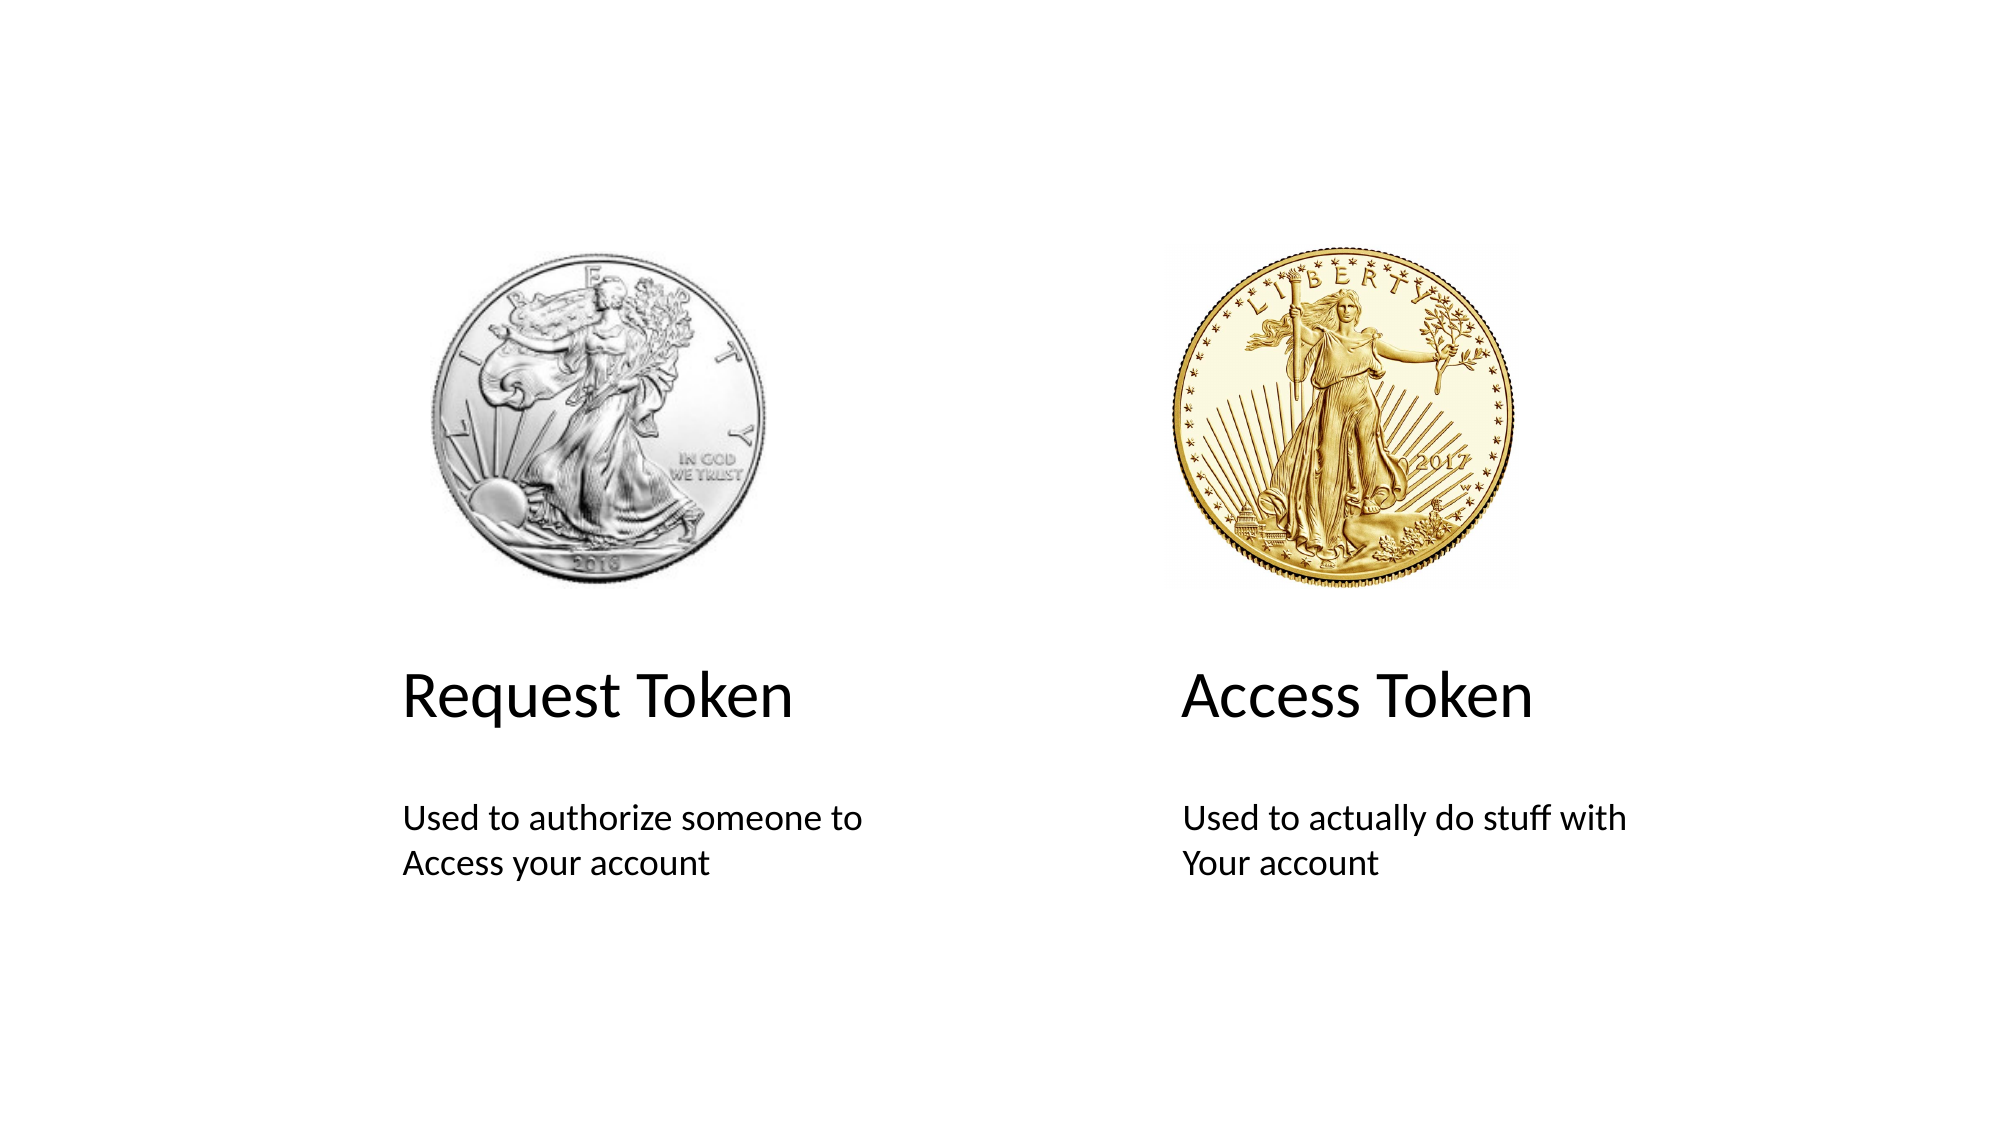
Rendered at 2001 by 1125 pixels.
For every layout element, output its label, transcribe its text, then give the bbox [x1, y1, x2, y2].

text_box Access Token [1166, 643, 1550, 738]
text_box Request Token [387, 643, 810, 738]
text_box Used to actually do stuff with Your account [1167, 785, 1643, 891]
text_box Used to authorize someone to Access your account [387, 785, 879, 891]
picture [430, 251, 767, 589]
picture [1164, 244, 1519, 589]
